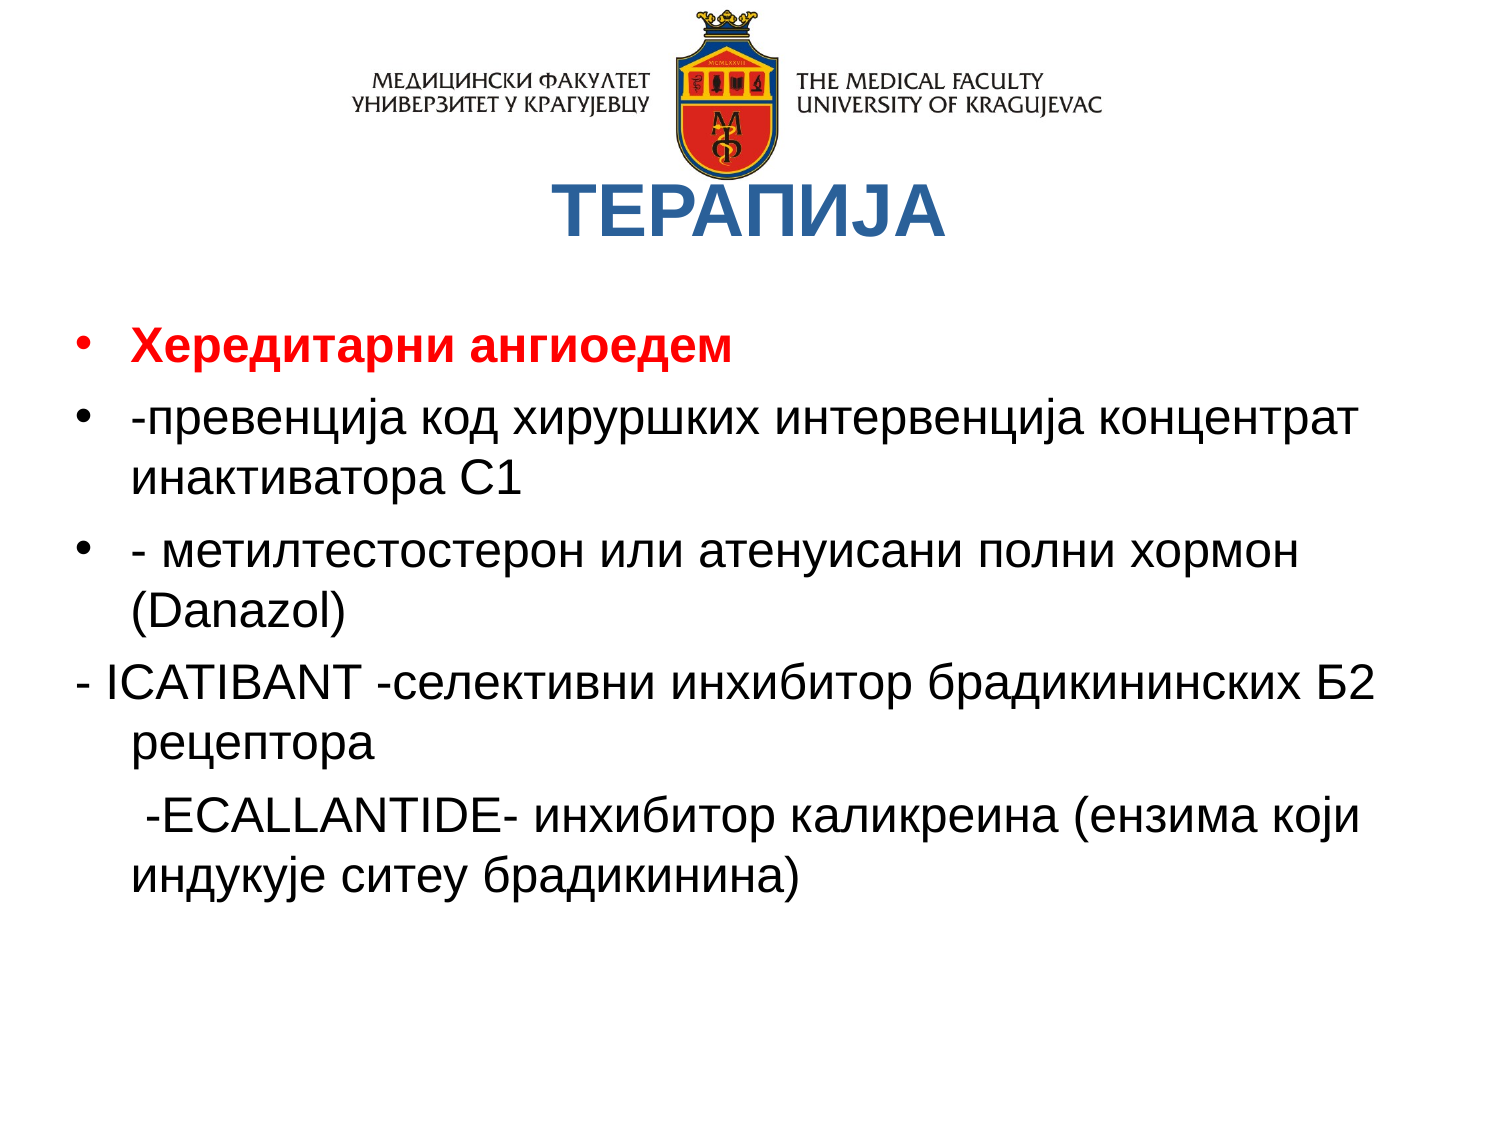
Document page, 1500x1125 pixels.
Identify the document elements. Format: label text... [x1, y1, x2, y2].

text_box ТЕРАПИЈА [74, 137, 1425, 275]
picture [328, 0, 1125, 137]
text_box Хередитарни ангиоедем -превенција код хируршких интервенција концентрат инактиватора C1 - метилтестостерон или атенуисани полни хормон (Danazol) - ICATIBANT -селективни инхибитор брадикининских Б2 рецептора -ECALLANTIDE- инхибитор каликреина (ензима који индукује ситеу брадикинина) [59, 212, 1410, 975]
